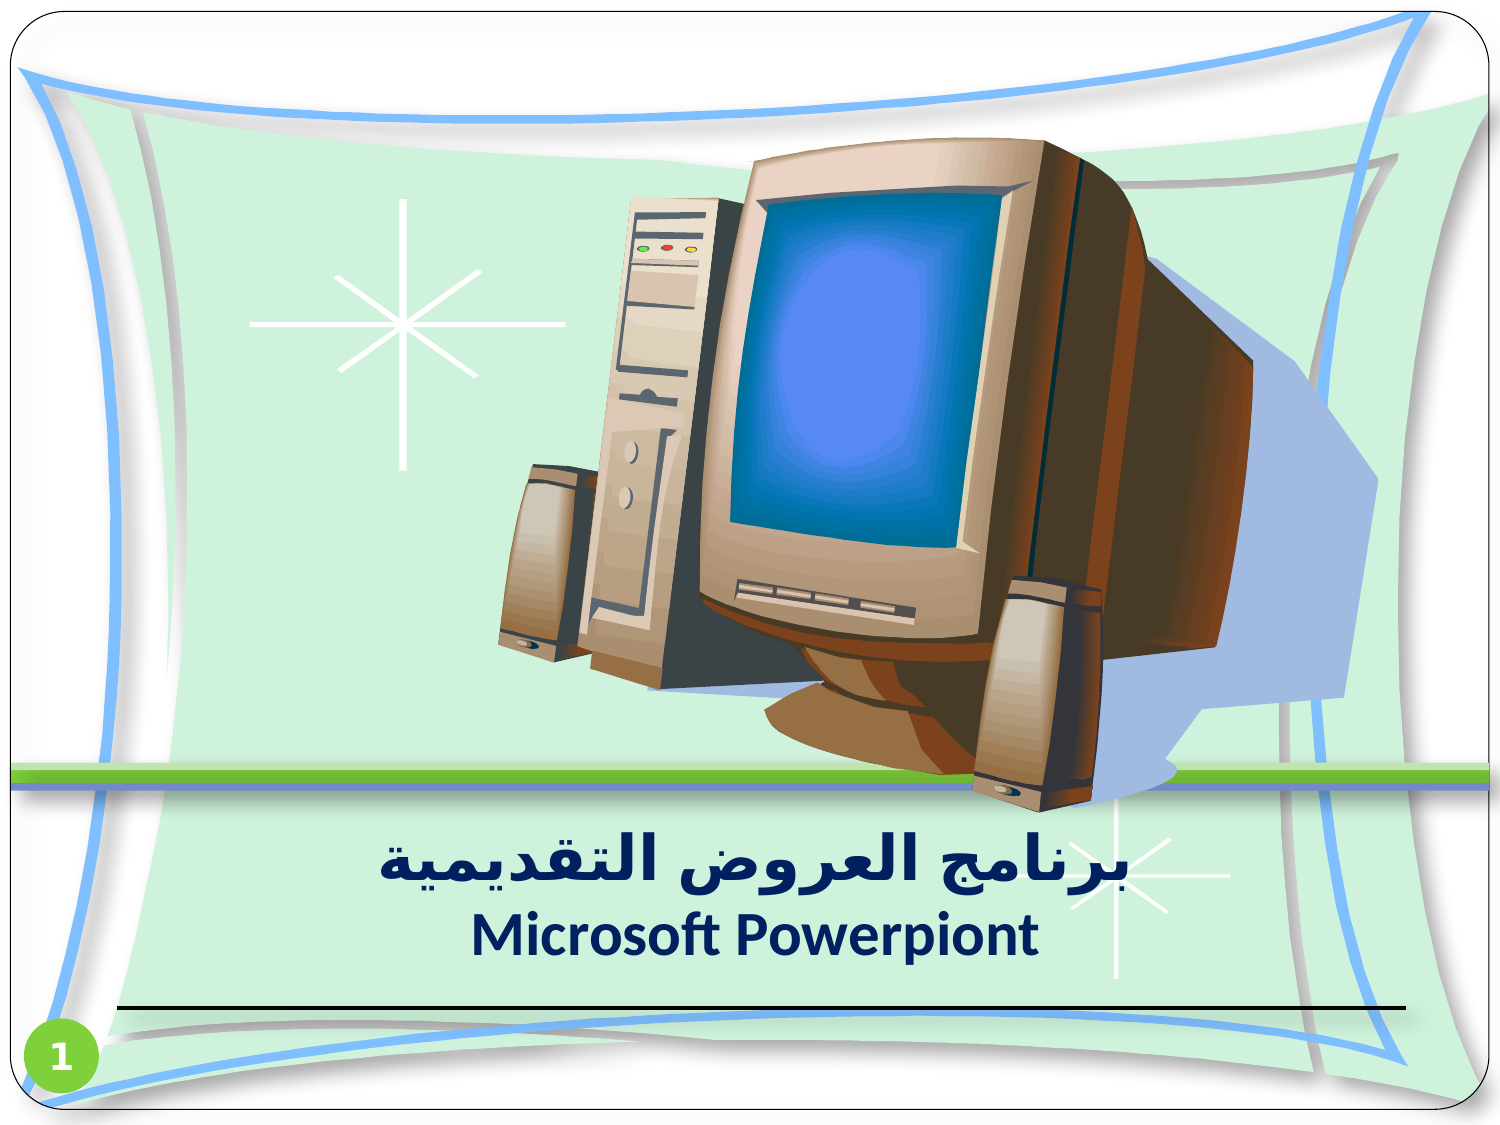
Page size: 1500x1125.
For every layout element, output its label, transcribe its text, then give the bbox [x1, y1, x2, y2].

title برنامج العروض التقديمية Microsoft Powerpiont [46, 808, 1466, 985]
slide_number 1 [23, 1018, 99, 1094]
picture [522, 131, 1378, 800]
